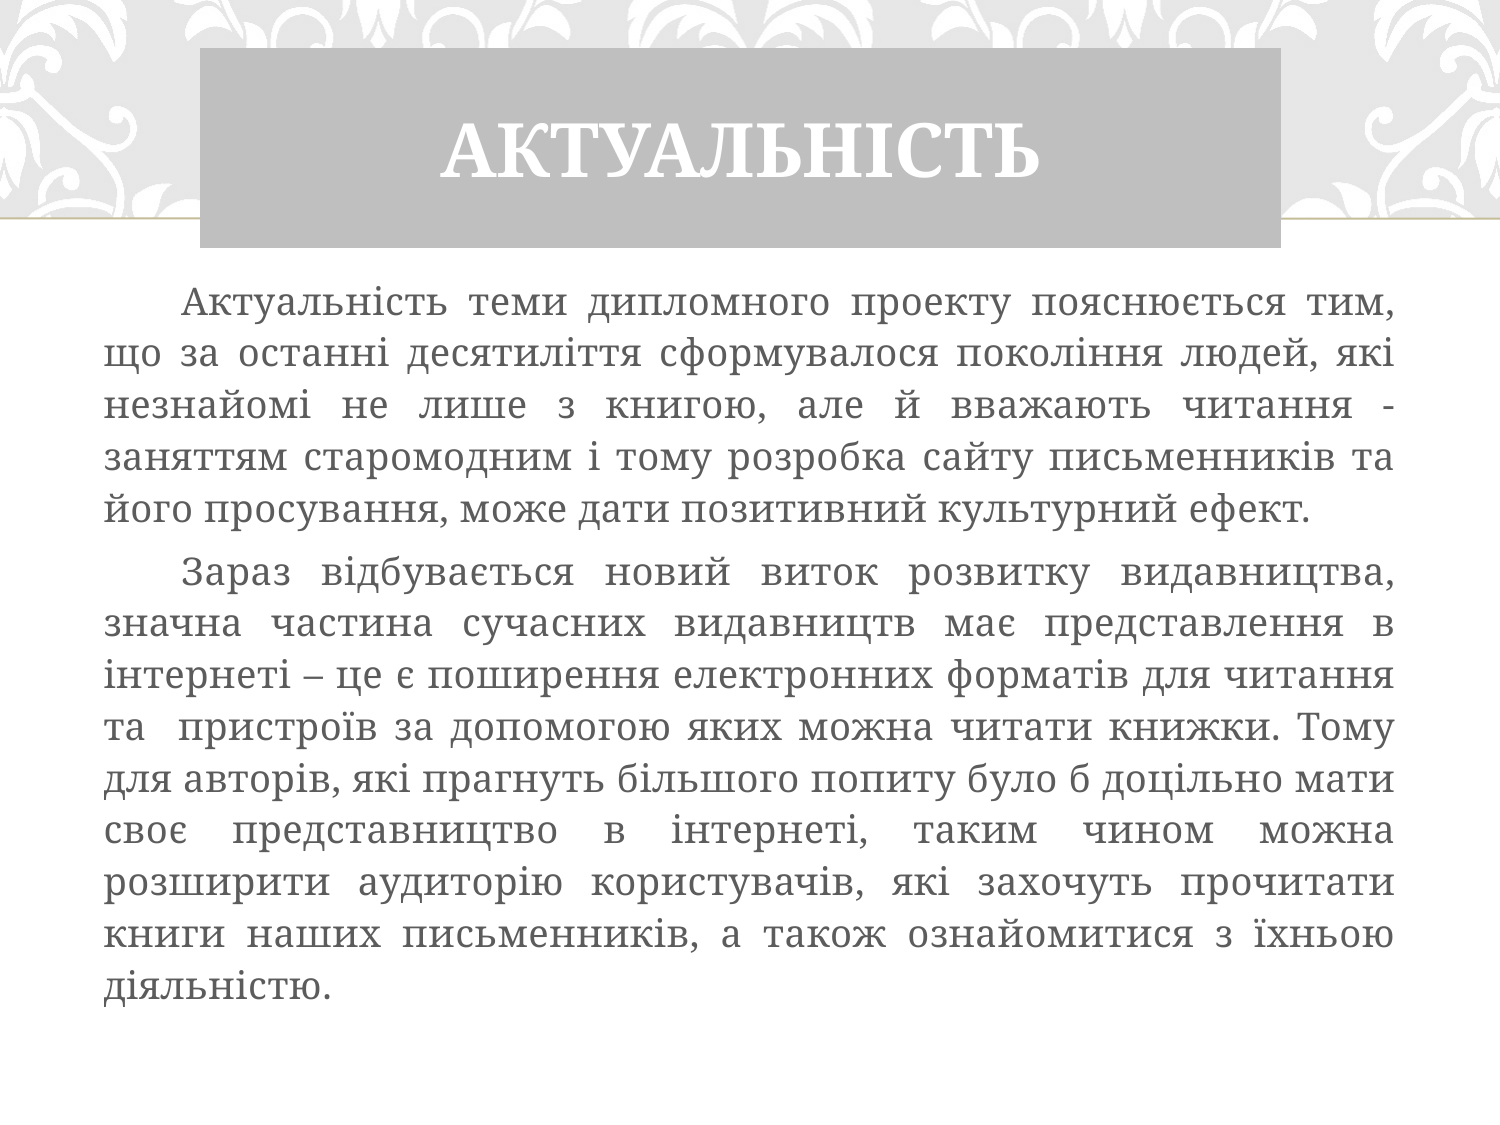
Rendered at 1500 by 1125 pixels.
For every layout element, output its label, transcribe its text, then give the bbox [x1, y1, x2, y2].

list Актуальність теми дипломного проекту пояснюється тим, що за останні десятиліття сформувалося покоління людей, які незнайомі не лише з книгою, але й вважають читання - заняттям старомодним і тому розробка сайту письменників та його просування, може дати позитивний культурний ефект. Зараз відбувається новий виток розвитку видавництва, значна частина сучасних видавництв має представлення в інтернеті – це є поширення електронних форматів для читання та пристроїв за допомогою яких можна читати книжки. Тому для авторів, які прагнуть більшого попиту було б доцільно мати своє представництво в інтернеті, таким чином можна розширити аудиторію користувачів, які захочуть прочитати книги наших письменників, а також ознайомитися з їхньою діяльністю. [88, 267, 1412, 1035]
title Актуальність [200, 48, 1281, 248]
